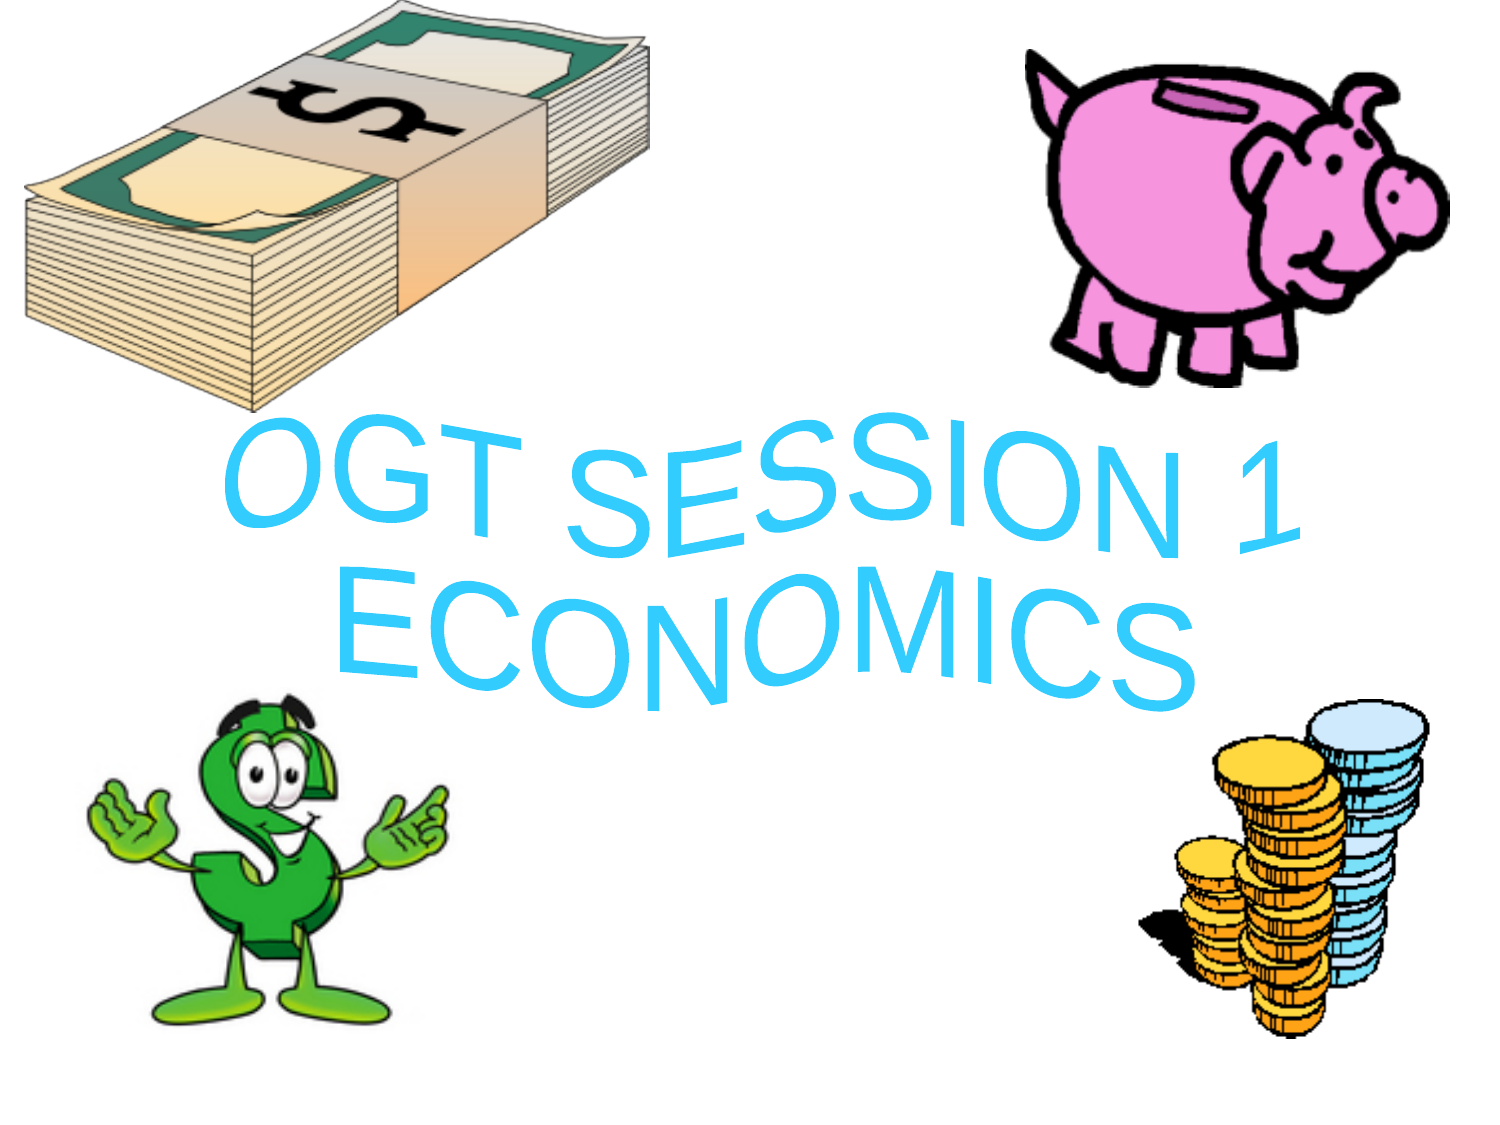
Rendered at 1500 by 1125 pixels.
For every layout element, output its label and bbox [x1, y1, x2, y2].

picture [24, 0, 651, 413]
picture [1024, 49, 1451, 388]
picture [1137, 699, 1432, 1040]
picture [74, 687, 463, 1038]
